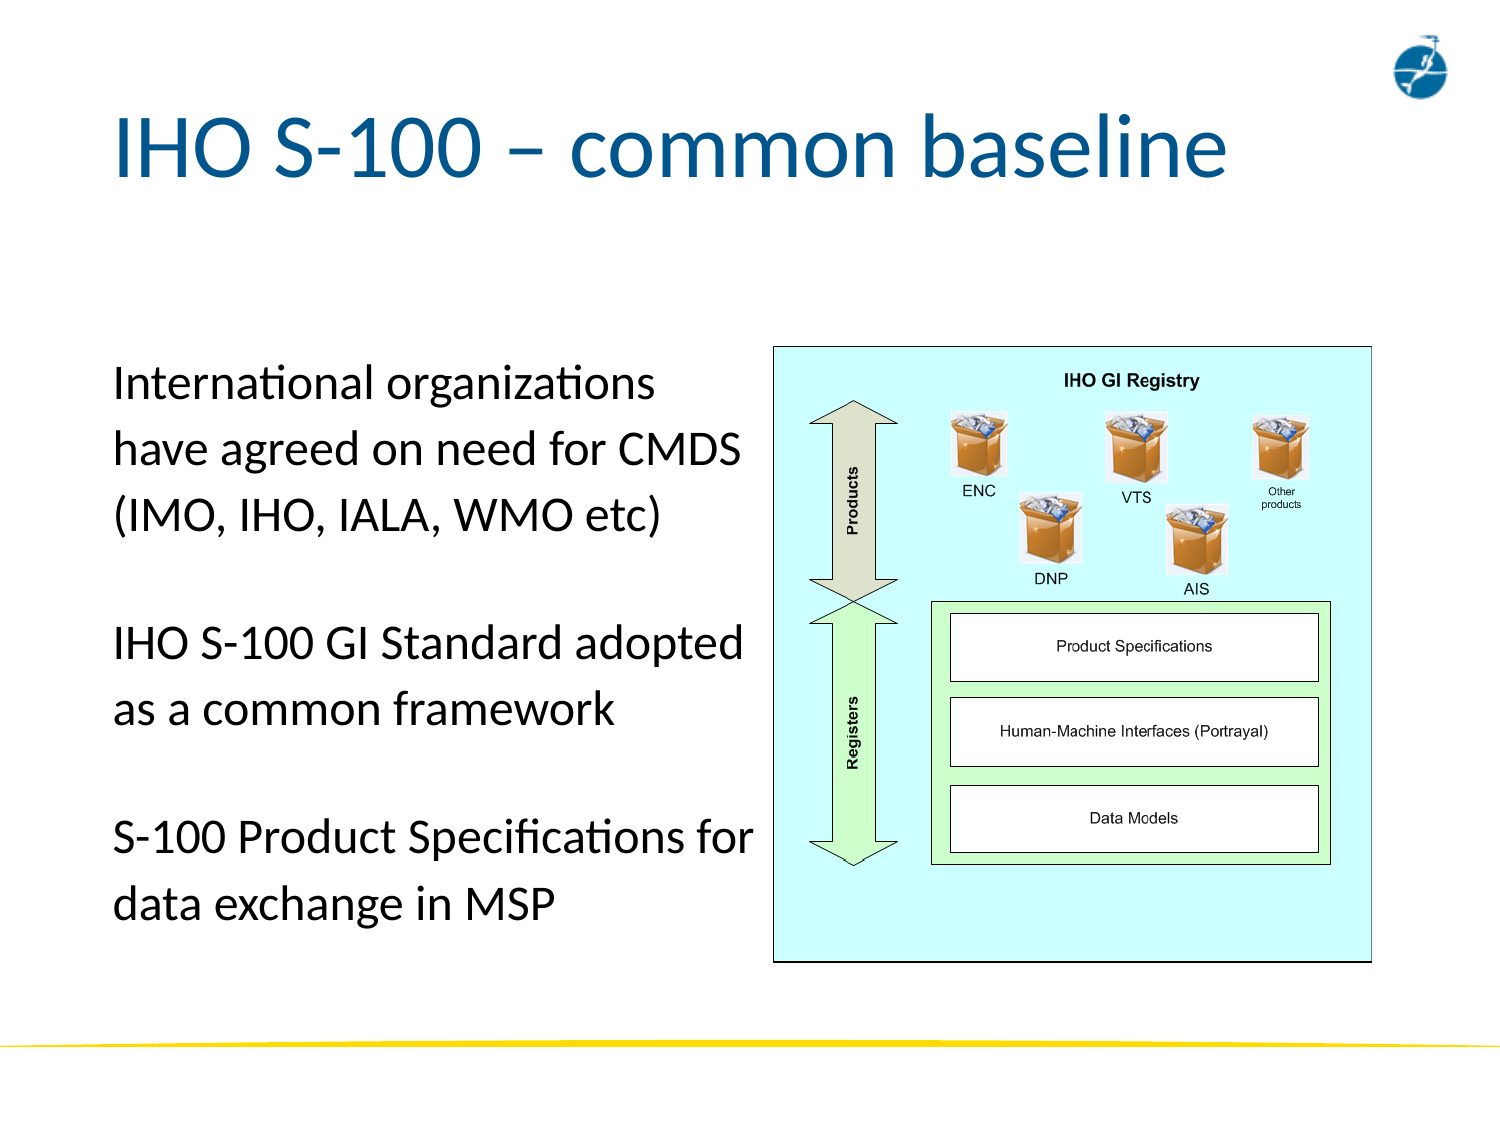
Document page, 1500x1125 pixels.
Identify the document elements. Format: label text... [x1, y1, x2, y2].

title IHO S-100 – common baseline [112, 42, 1388, 197]
list International organizations have agreed on need for CMDS (IMO, IHO, IALA, WMO etc) IHO S-100 GI Standard adopted as a common framework S-100 Product Specifications for data exchange in MSP [112, 343, 762, 967]
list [773, 345, 1372, 963]
